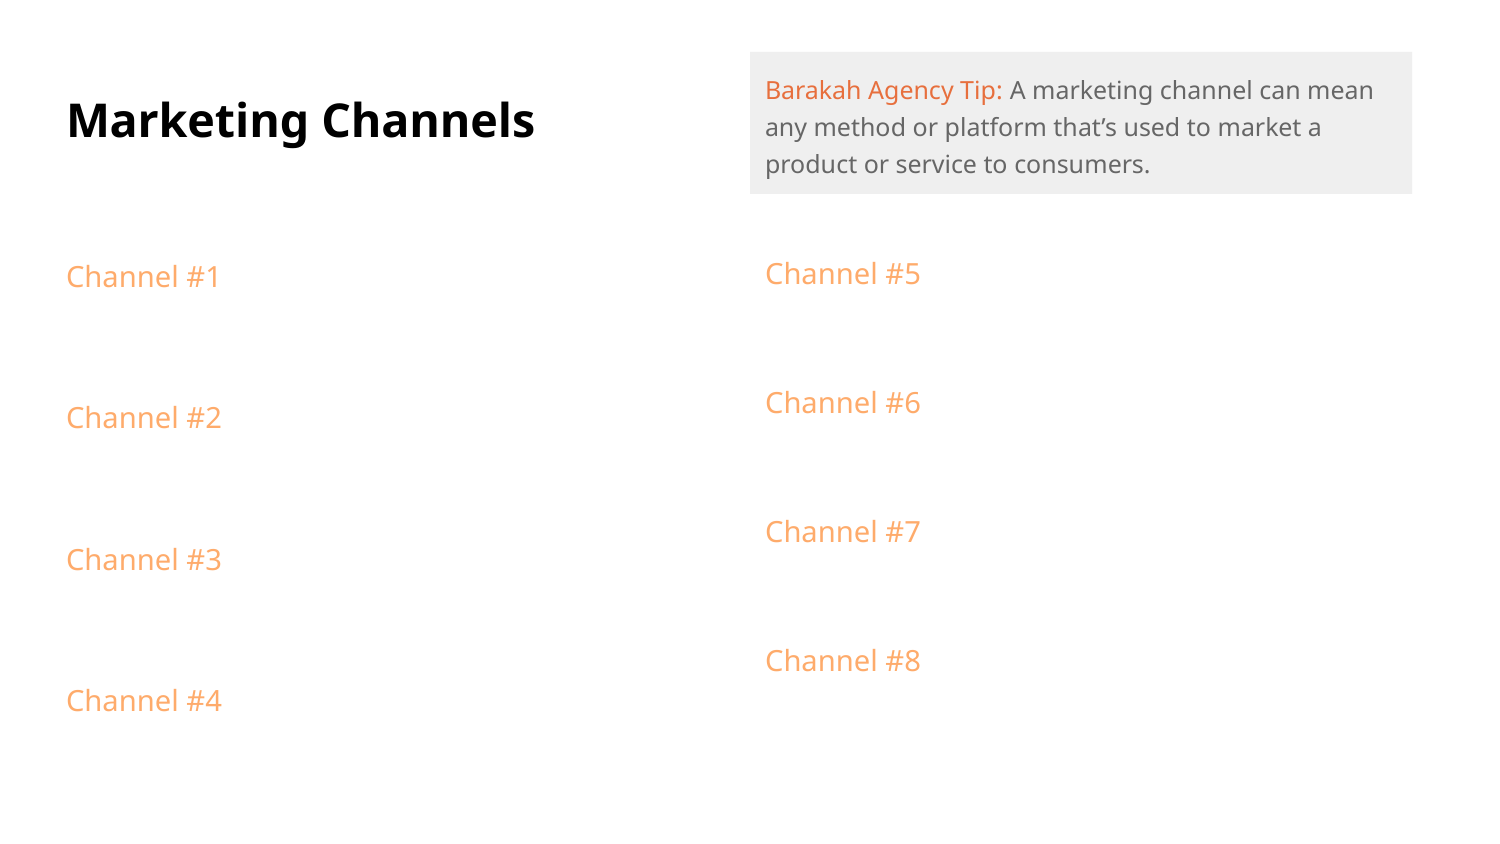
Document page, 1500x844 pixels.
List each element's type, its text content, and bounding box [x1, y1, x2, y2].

text_box Channel #5 Channel #6 Channel #7 Channel #8 [749, 231, 1449, 806]
list Channel #1 Channel #2 Channel #3 Channel #4 [51, 231, 749, 806]
title Marketing Channels [51, 72, 750, 167]
text_box Barakah Agency Tip: A marketing channel can mean any method or platform that’s used to market a product or service to consumers. [750, 51, 1413, 194]
